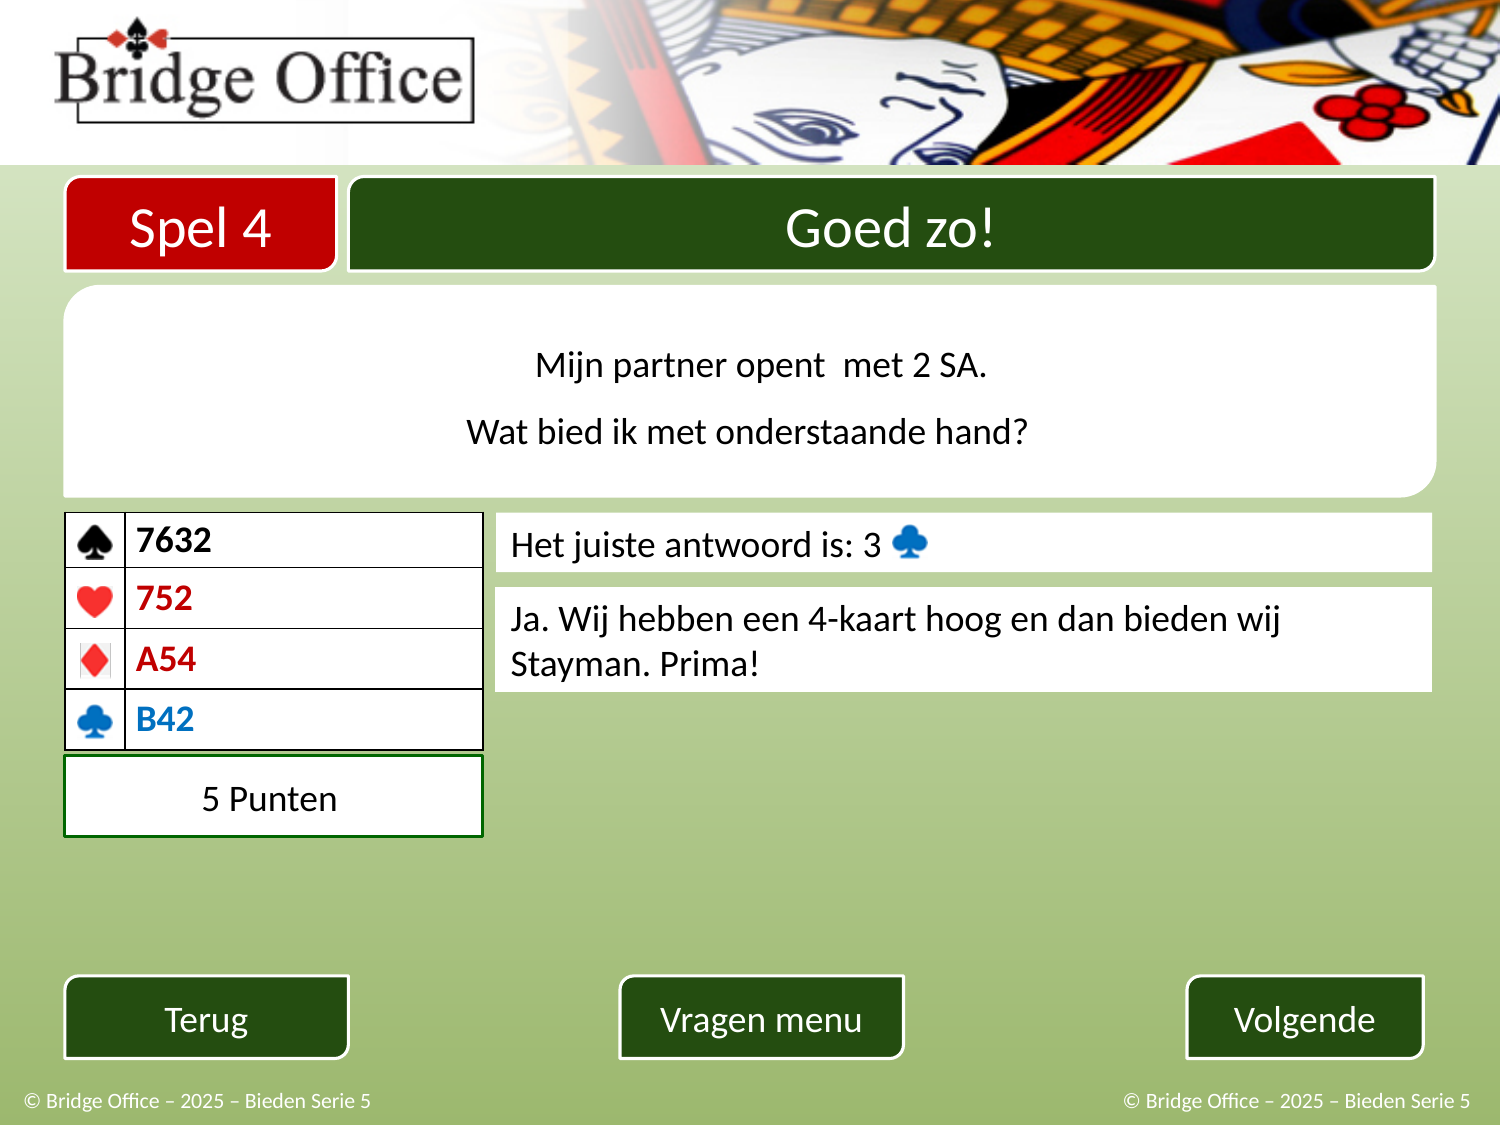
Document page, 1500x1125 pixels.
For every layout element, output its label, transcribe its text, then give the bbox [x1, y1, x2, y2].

text_box 5 Punten [63, 754, 484, 838]
text_box Goed zo! [346, 179, 1437, 273]
picture [77, 585, 114, 618]
text_box © Bridge Office – 2025 – Bieden Serie 5 [1107, 1079, 1500, 1121]
text_box Terug [63, 974, 350, 1061]
picture [77, 703, 114, 740]
text_box Het juiste antwoord is: 3 [496, 512, 1433, 573]
table_cell [66, 629, 124, 688]
picture [77, 524, 114, 561]
text_box Ja. Wij hebben een 4-kaart hoog en dan bieden wij Stayman. Prima! [495, 587, 1432, 692]
table_cell [66, 690, 124, 749]
text_box © Bridge Office – 2025 – Bieden Serie 5 [8, 1079, 393, 1121]
text_box Spel 4 [63, 179, 339, 273]
text_box Wat bied ik met onderstaande hand? [451, 399, 1072, 460]
table_header 7632 [126, 513, 482, 567]
table_cell B42 [126, 690, 482, 749]
table_cell [66, 568, 124, 628]
text_box Mijn partner opent met 2 SA. [508, 332, 1015, 393]
table_cell A54 [126, 629, 482, 688]
table_header [66, 513, 124, 567]
picture [0, 0, 1500, 166]
text_box Vragen menu [618, 974, 906, 1061]
table_cell 752 [126, 568, 482, 628]
text_box Volgende [1185, 974, 1425, 1061]
picture [77, 643, 114, 679]
text_box [63, 284, 1437, 498]
picture [892, 524, 928, 561]
